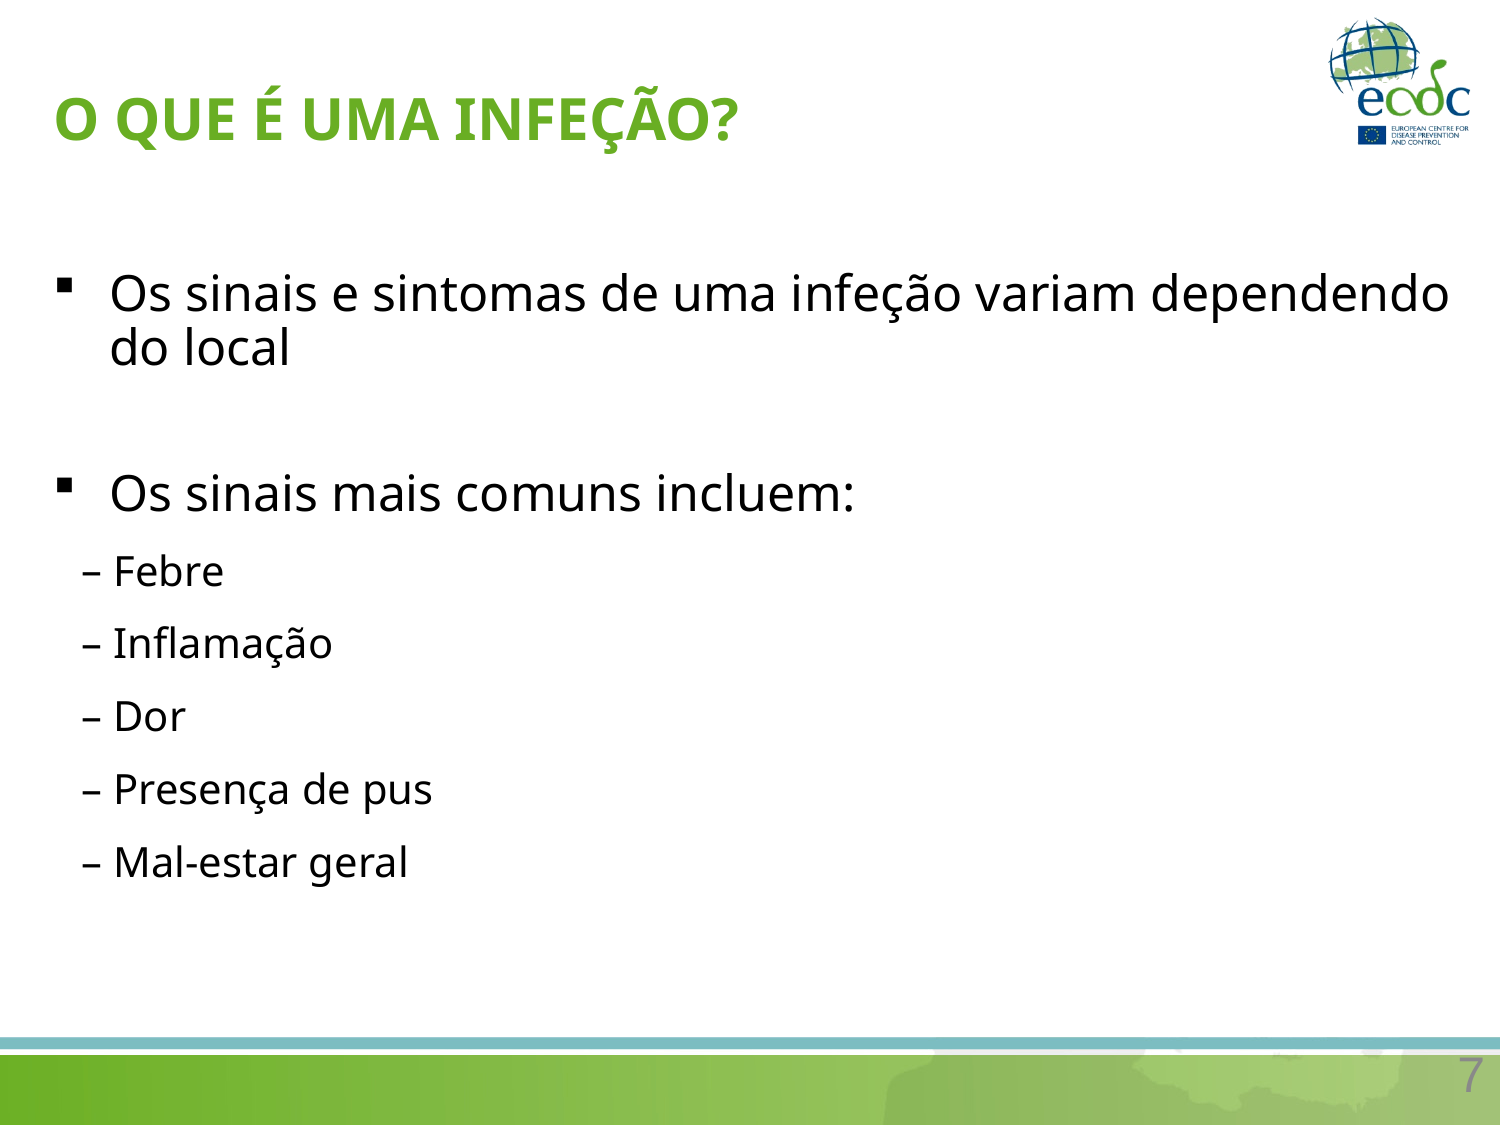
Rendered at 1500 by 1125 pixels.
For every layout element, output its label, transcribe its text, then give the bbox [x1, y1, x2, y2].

picture [1328, 17, 1473, 148]
picture [0, 1037, 1500, 1125]
slide_number 7 [1149, 1042, 1500, 1103]
list Os sinais e sintomas de uma infeção variam dependendo do local Os sinais mais comuns incluem: Febre Inflamação Dor Presença de pus Mal-estar geral [53, 267, 1452, 1024]
title O QUE É UMA INFEÇÃO? [53, 90, 1404, 225]
